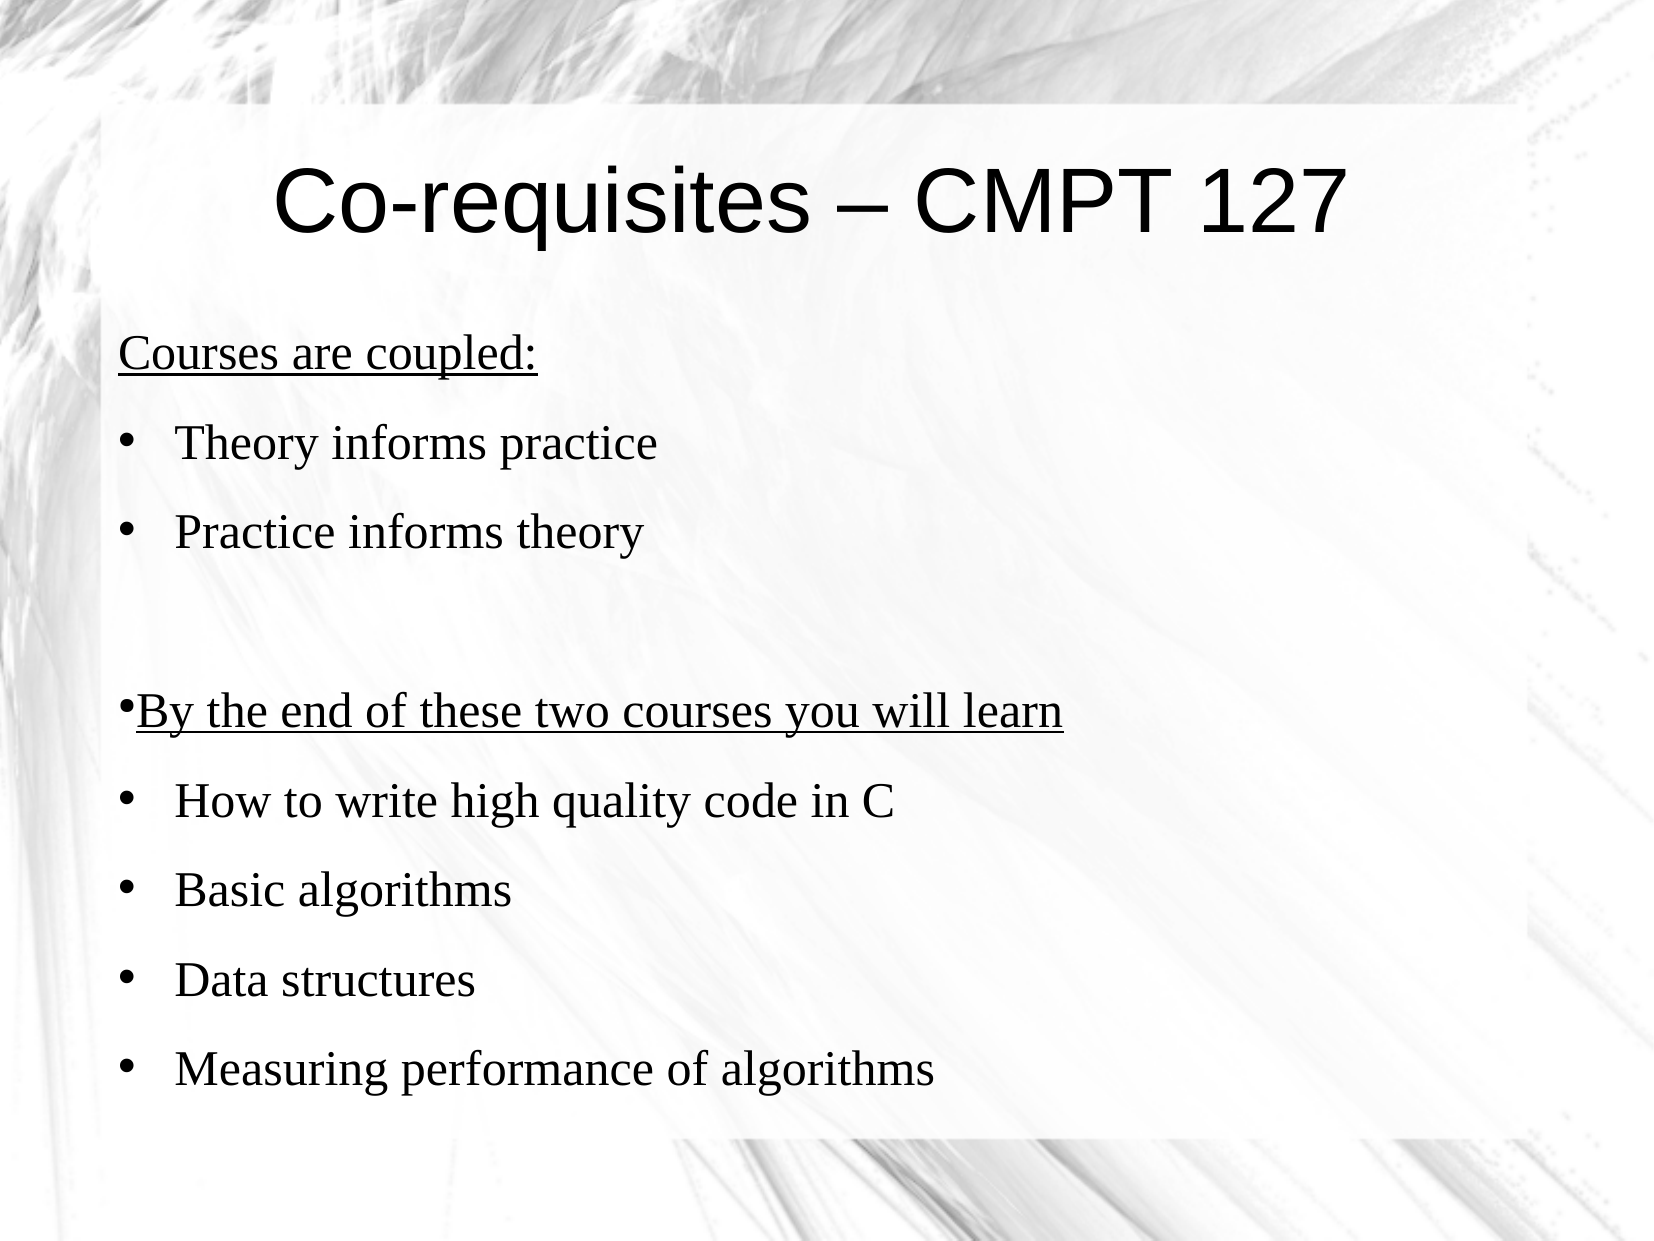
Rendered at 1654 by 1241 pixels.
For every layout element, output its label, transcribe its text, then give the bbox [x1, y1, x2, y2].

list Courses are coupled: Theory informs practice Practice informs theory By the end of these two courses you will learn How to write high quality code in C Basic algorithms Data structures Measuring performance of algorithms [118, 319, 1571, 1102]
picture [0, 0, 1654, 1241]
title Co-requisites – CMPT 127 [118, 112, 1506, 281]
